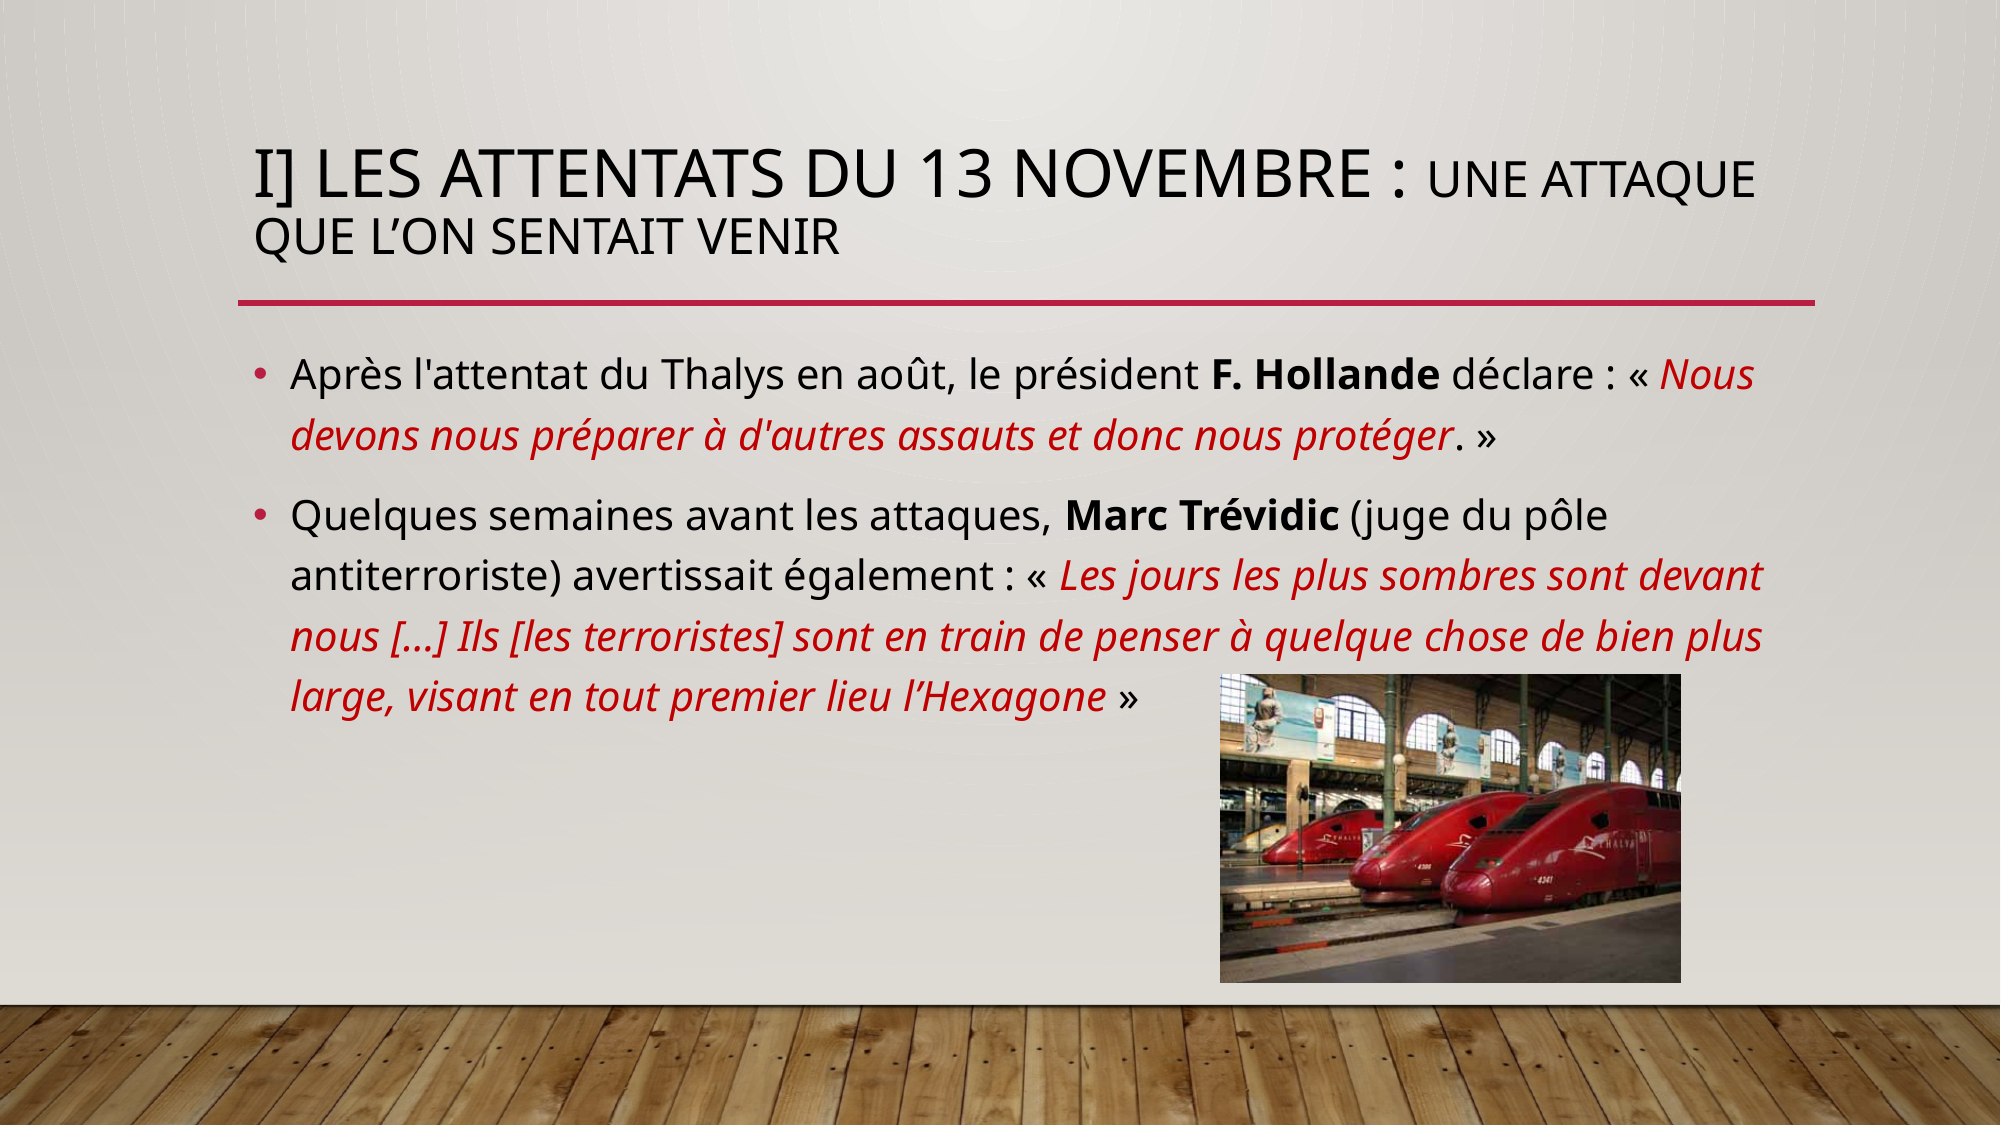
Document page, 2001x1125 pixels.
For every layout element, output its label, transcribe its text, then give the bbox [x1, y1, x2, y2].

picture [0, 1005, 2000, 1125]
title I] Les attentats du 13 Novembre : une attaque que l’on sentait venir [238, 131, 1814, 305]
picture [1220, 674, 1681, 983]
list Après l'attentat du Thalys en août, le président F. Hollande déclare : « Nous devons nous préparer à d'autres assauts et donc nous protéger. » Quelques semaines avant les attaques, Marc Trévidic (juge du pôle antiterroriste) avertissait également : « Les jours les plus sombres sont devant nous […] Ils [les terroristes] sont en train de penser à quelque chose de bien plus large, visant en tout premier lieu l’Hexagone » [238, 330, 1814, 897]
